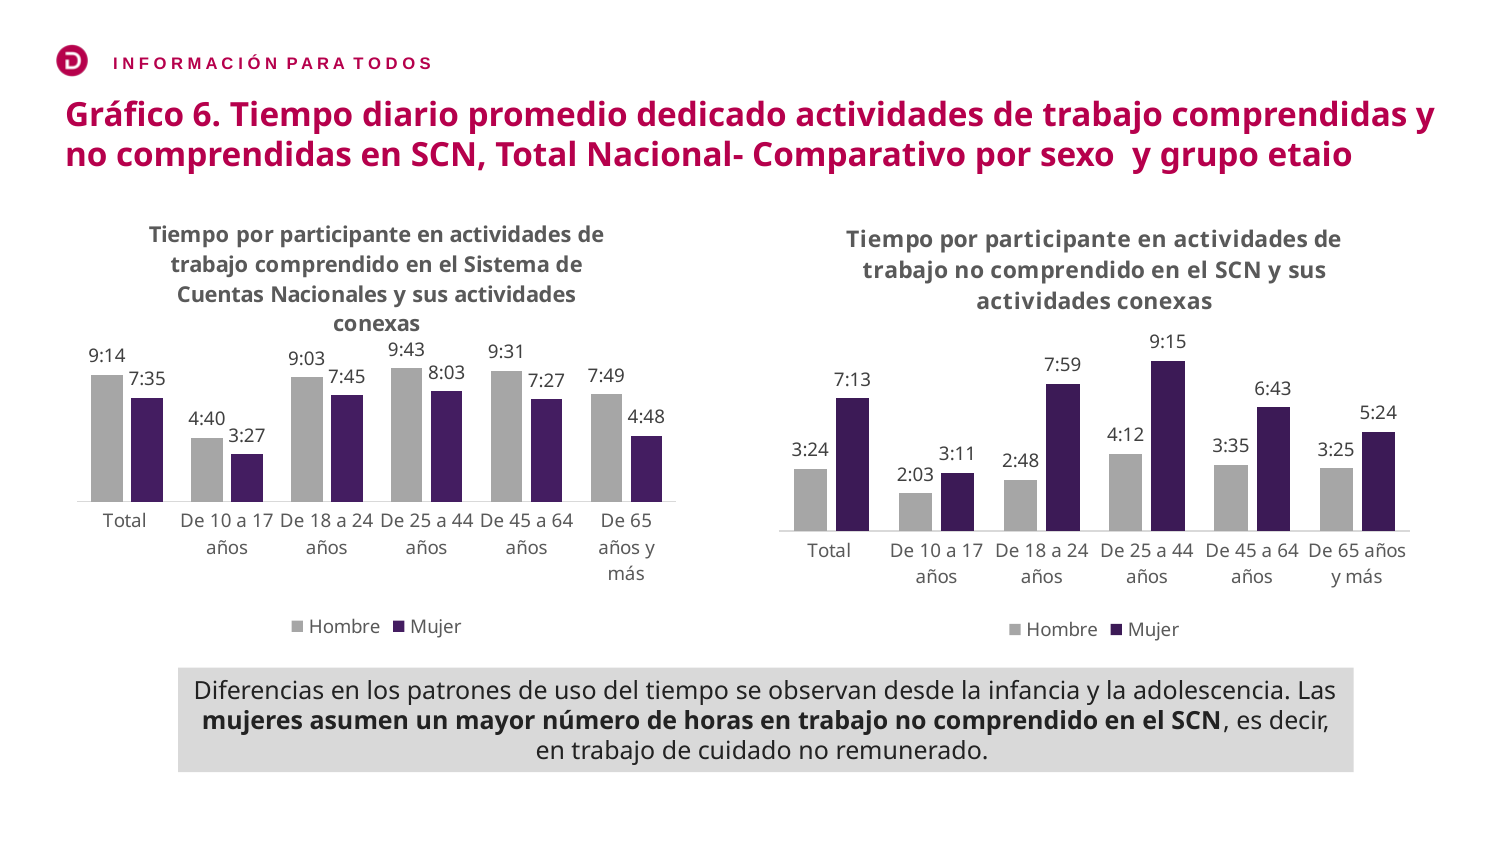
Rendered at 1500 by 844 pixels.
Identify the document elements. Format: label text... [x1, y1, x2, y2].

chart [765, 198, 1424, 649]
picture [53, 42, 91, 79]
chart [64, 195, 690, 646]
text_box Gráfico 6. Tiempo diario promedio dedicado actividades de trabajo comprendidas y no comprendidas en SCN, Total Nacional- Comparativo por sexo y grupo etaio [50, 85, 1464, 181]
text_box Diferencias en los patrones de uso del tiempo se observan desde la infancia y la adolescencia. Las mujeres asumen un mayor número de horas en trabajo no comprendido en el SCN, es decir, en trabajo de cuidado no remunerado. [178, 667, 1354, 773]
